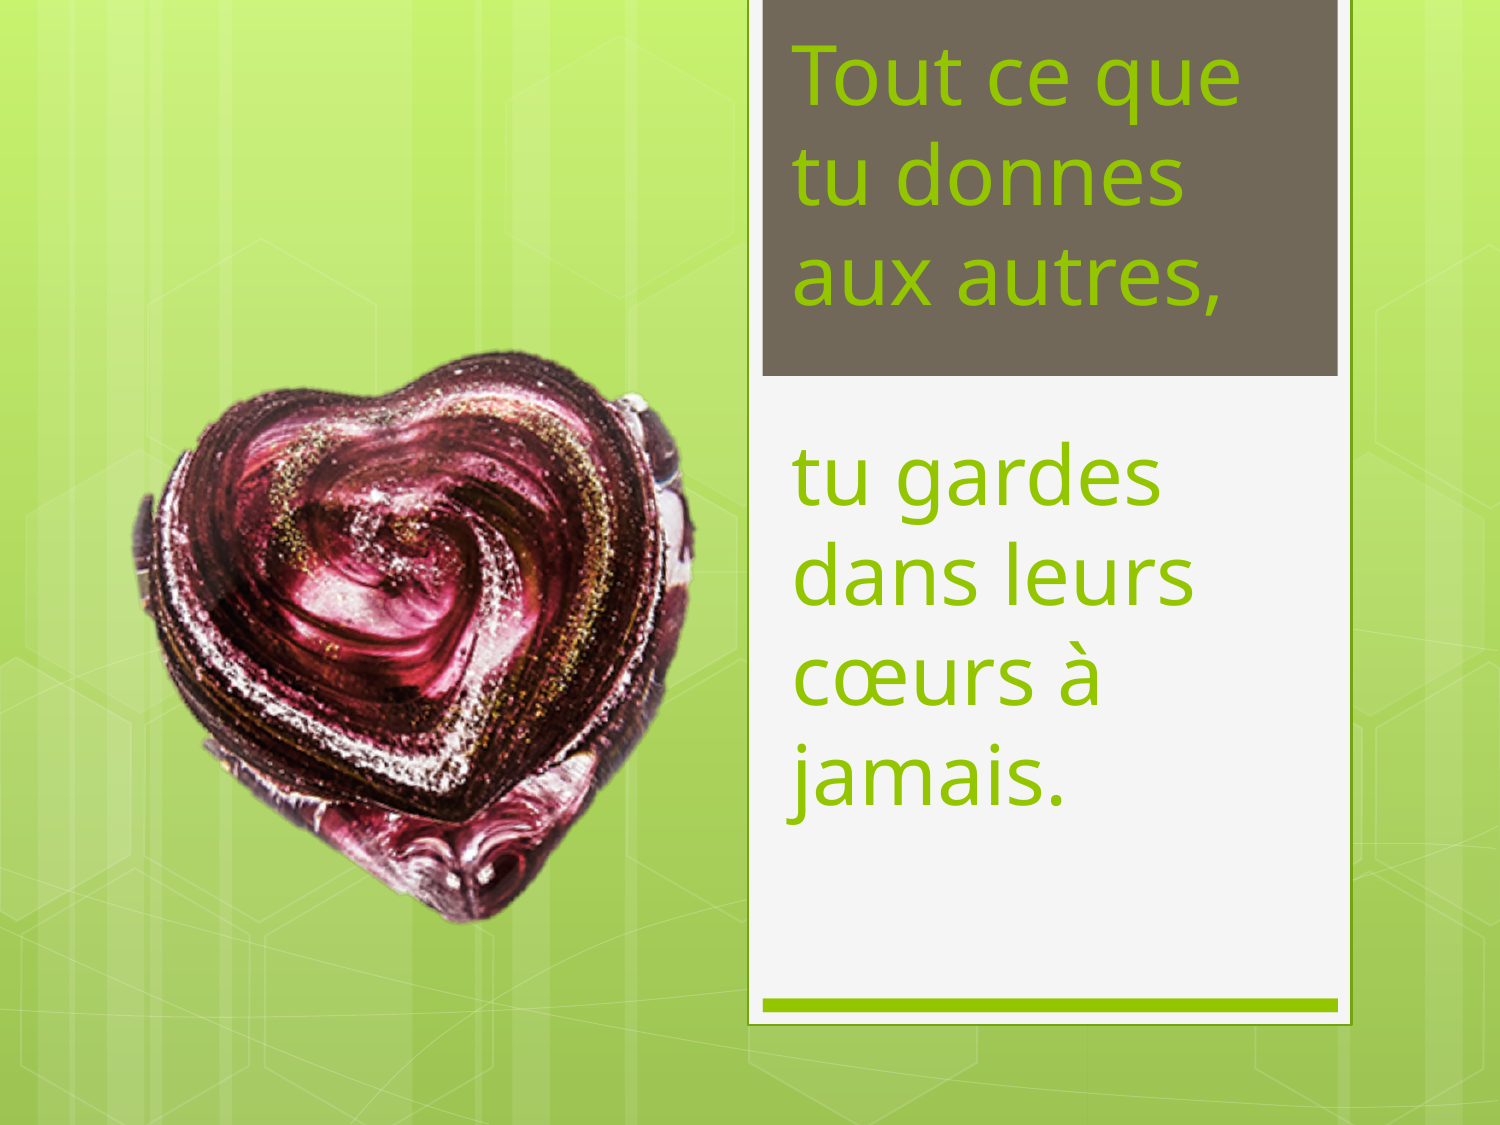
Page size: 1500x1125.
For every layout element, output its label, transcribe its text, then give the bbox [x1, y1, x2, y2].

picture [22, 198, 848, 1076]
title Tout ce que tu donnes aux autres, tu gardes dans leurs cœurs à jamais. [793, 550, 1320, 830]
